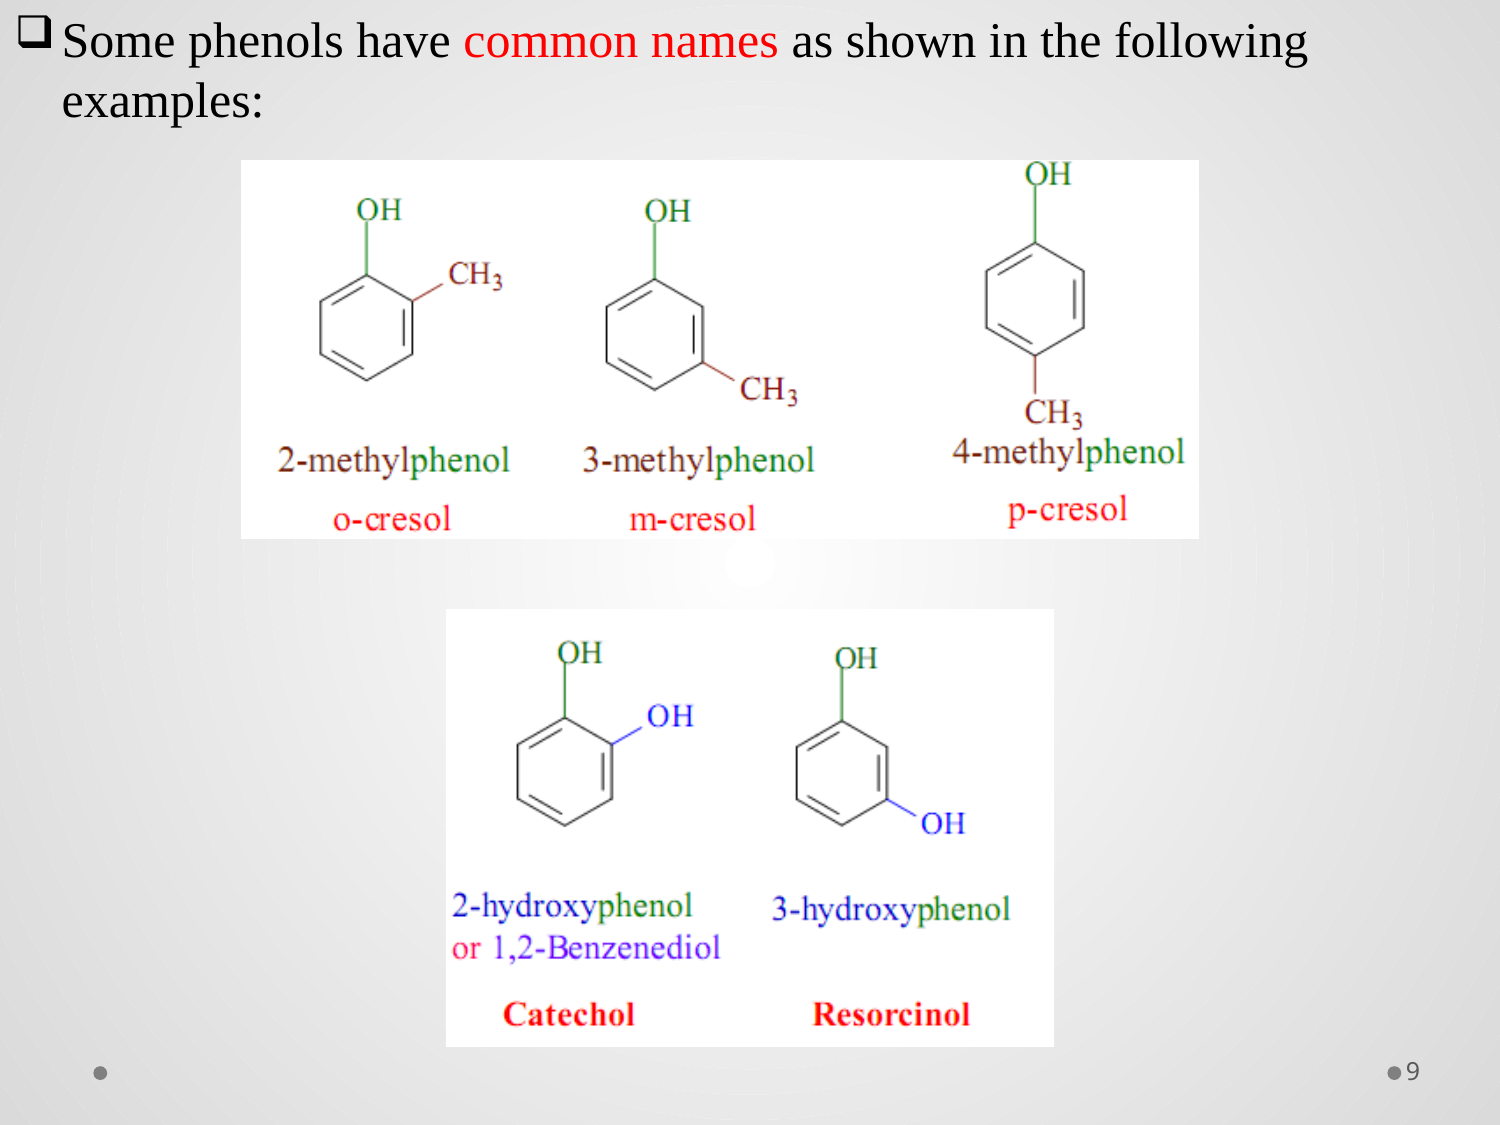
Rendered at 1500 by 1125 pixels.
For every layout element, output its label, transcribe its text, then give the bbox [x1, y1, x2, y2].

text_box Some phenols have common names as shown in the following examples: [0, 0, 1500, 135]
picture [445, 609, 1055, 1047]
picture [241, 160, 1199, 539]
slide_number 9 [1401, 1042, 1494, 1103]
